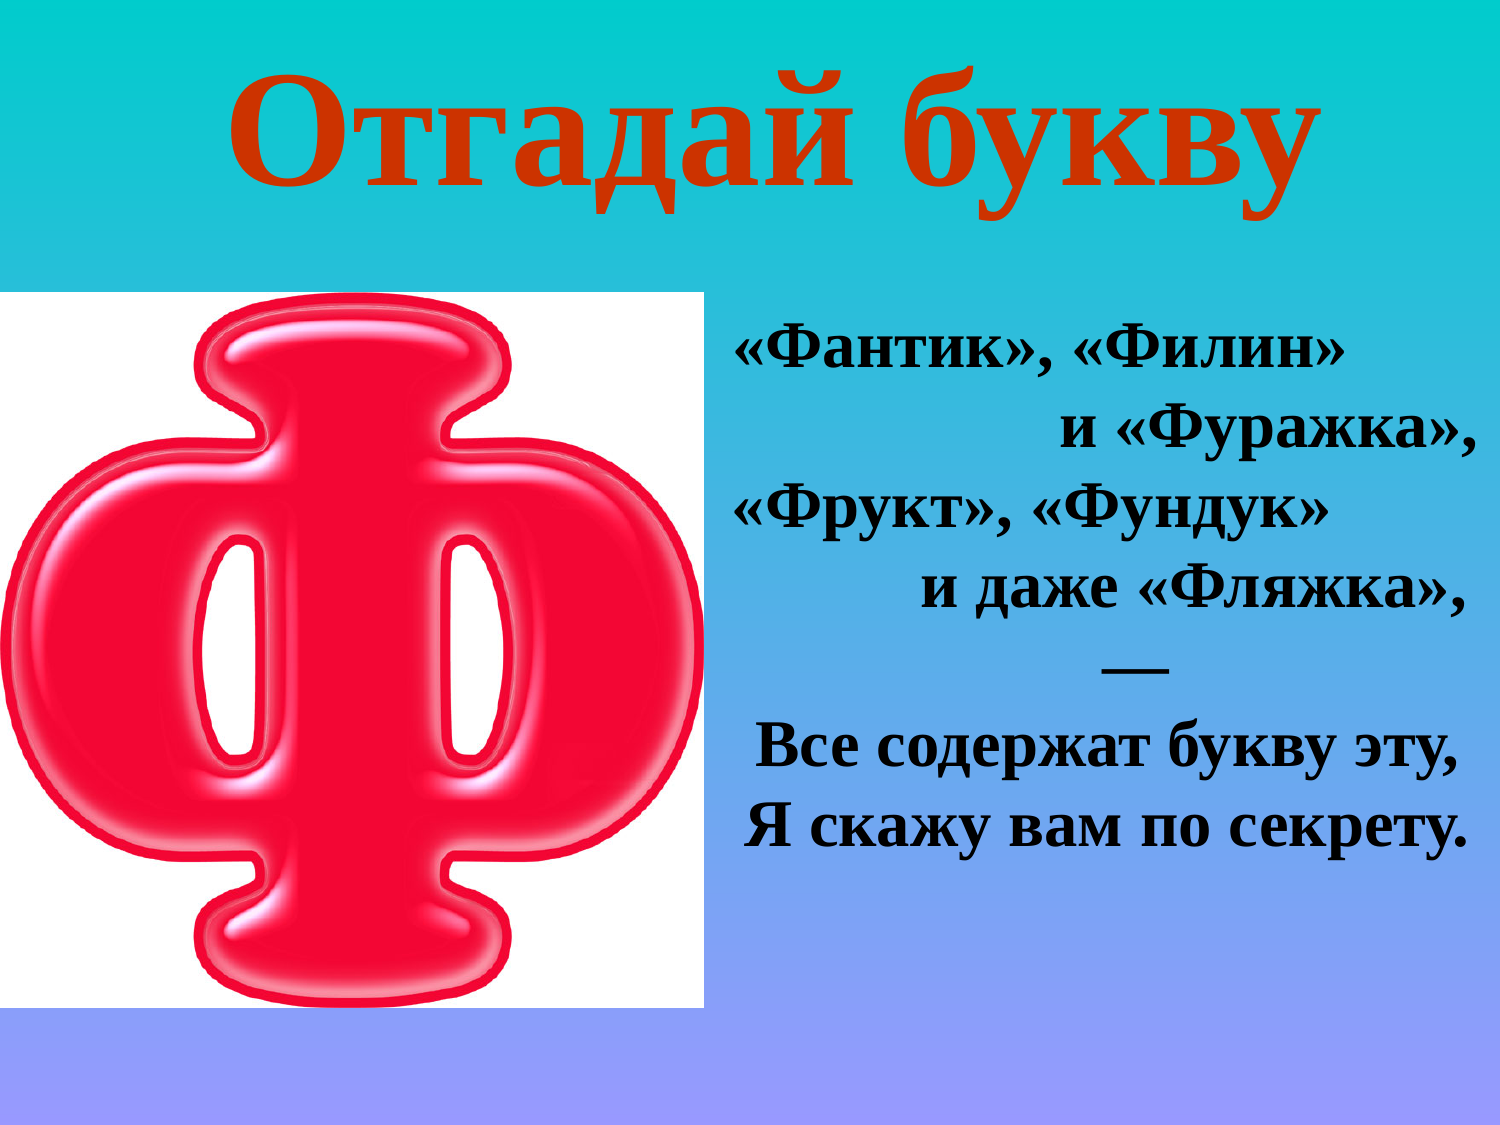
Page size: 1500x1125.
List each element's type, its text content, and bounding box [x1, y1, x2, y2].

list «Фантик», «Филин» и «Фуражка», «Фрукт», «Фундук» и даже «Фляжка», — Все содержат букву эту, Я скажу вам по секрету. [714, 292, 1500, 1125]
title Отгадай букву [82, 35, 1465, 226]
picture [0, 292, 704, 1008]
